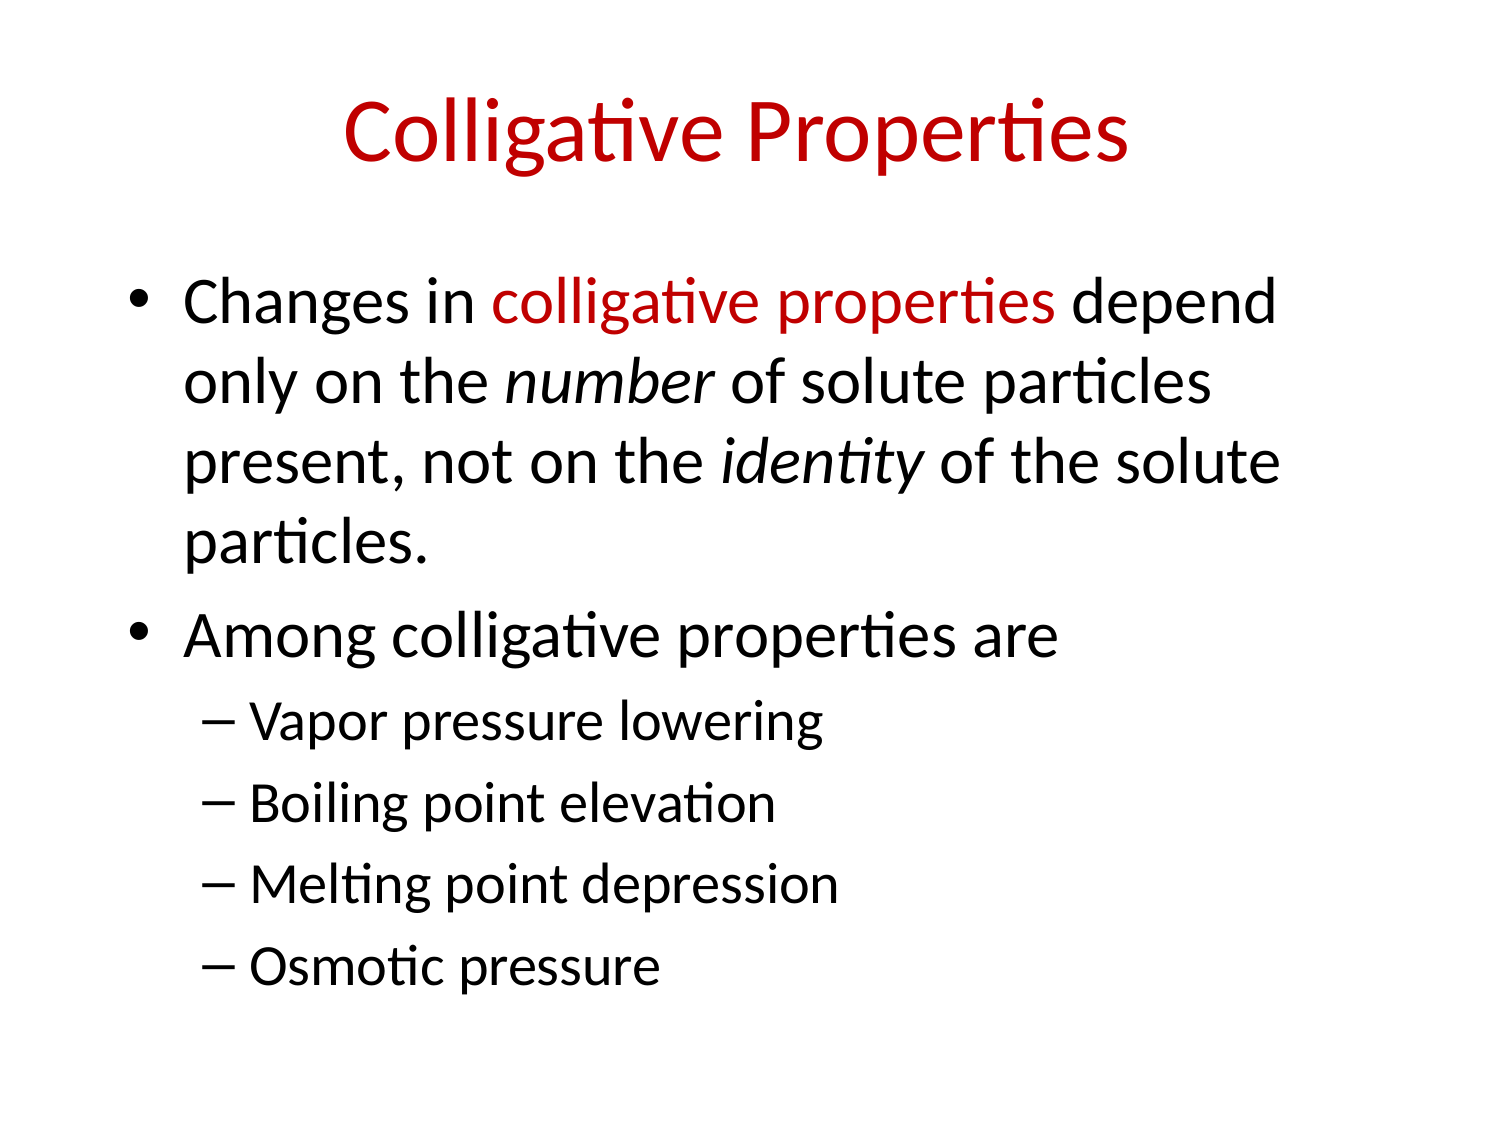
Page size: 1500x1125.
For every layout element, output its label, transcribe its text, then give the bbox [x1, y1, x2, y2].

text_box Changes in colligative properties depend only on the number of solute particles present, not on the identity of the solute particles. Among colligative properties are Vapor pressure lowering Boiling point elevation Melting point depression Osmotic pressure [112, 249, 1388, 1063]
text_box Colligative Properties [99, 62, 1375, 250]
